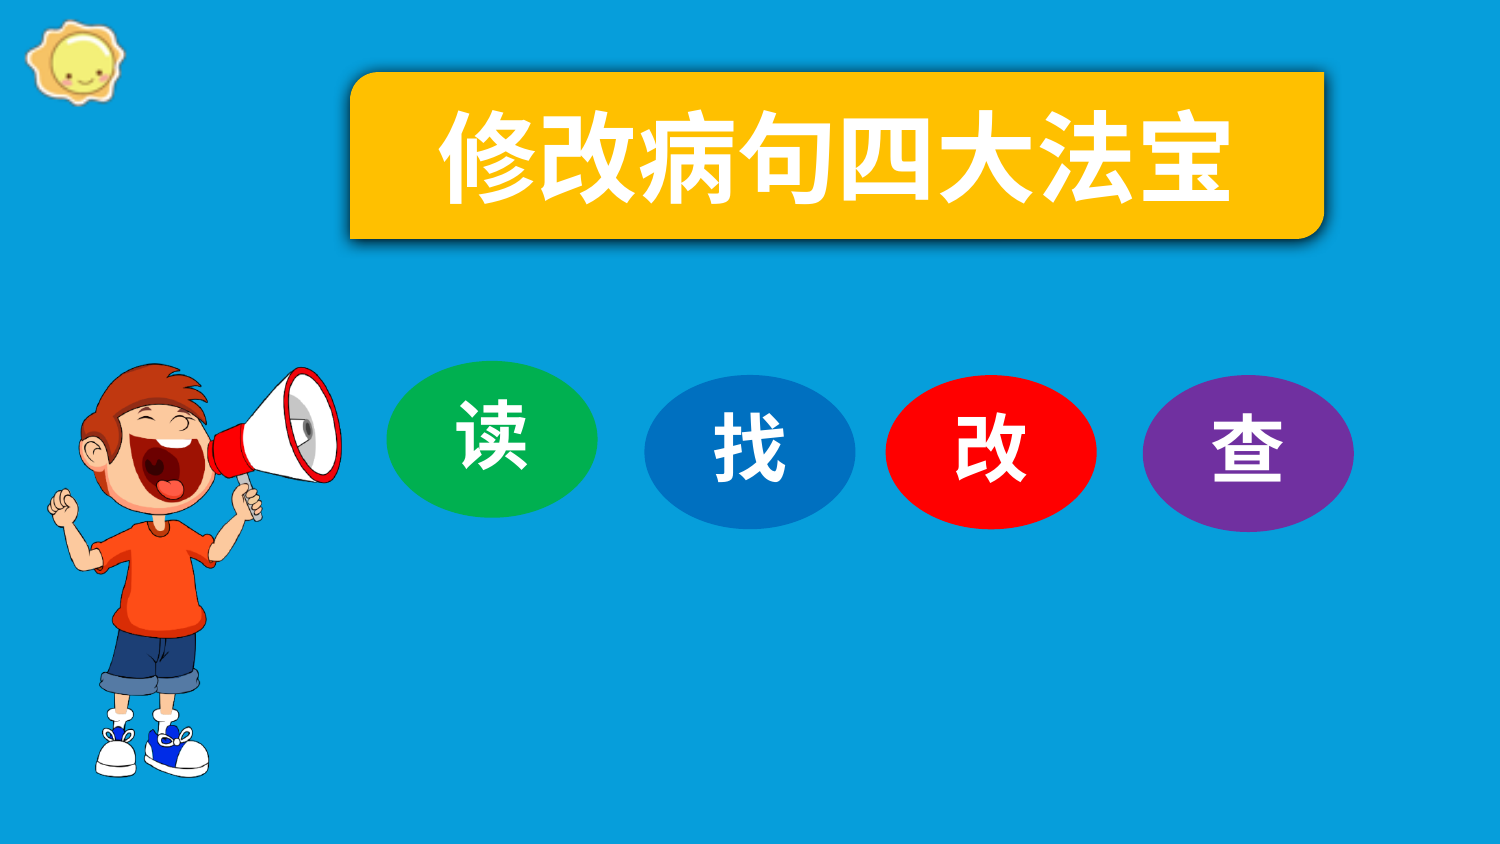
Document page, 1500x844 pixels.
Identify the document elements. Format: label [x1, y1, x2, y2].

picture [25, 19, 126, 106]
picture [886, 376, 1096, 529]
picture [1143, 376, 1353, 532]
picture [351, 73, 1324, 238]
picture [387, 362, 597, 517]
picture [48, 365, 341, 777]
picture [645, 376, 854, 528]
